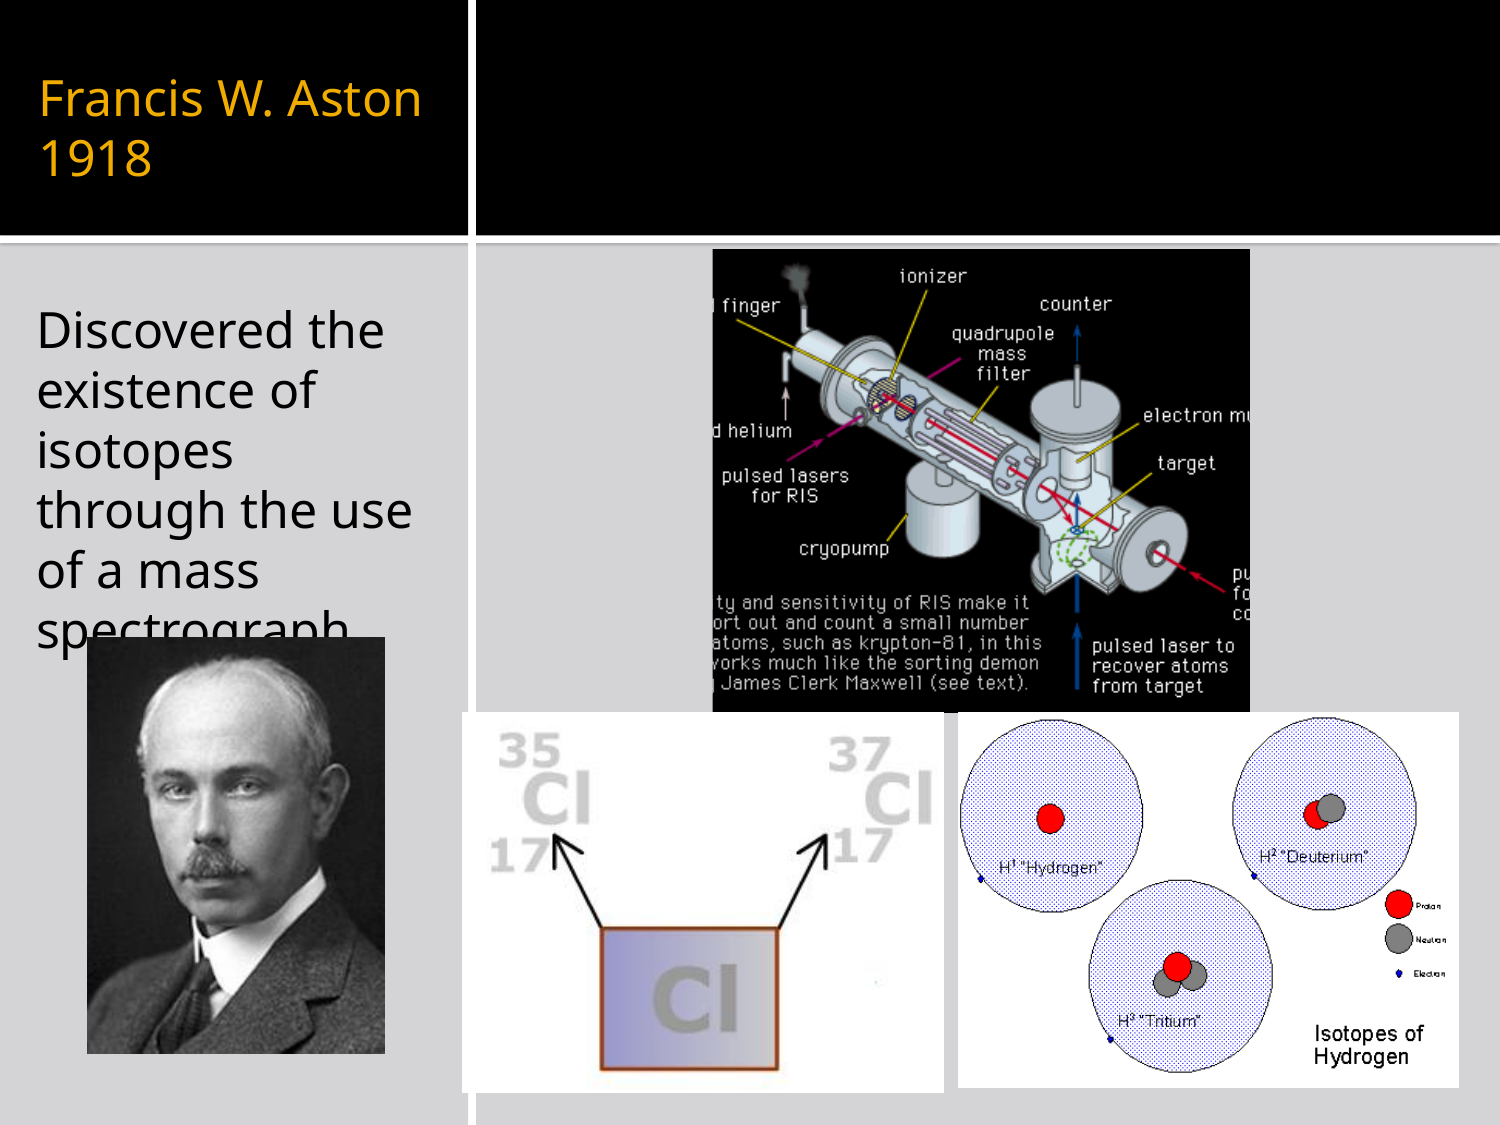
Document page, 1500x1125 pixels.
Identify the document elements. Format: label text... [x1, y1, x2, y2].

list Discovered the existence of isotopes through the use of a mass spectrograph. [26, 283, 432, 1034]
picture [87, 637, 385, 1054]
title Francis W. Aston 1918 [26, 25, 442, 186]
picture [462, 249, 1459, 1093]
